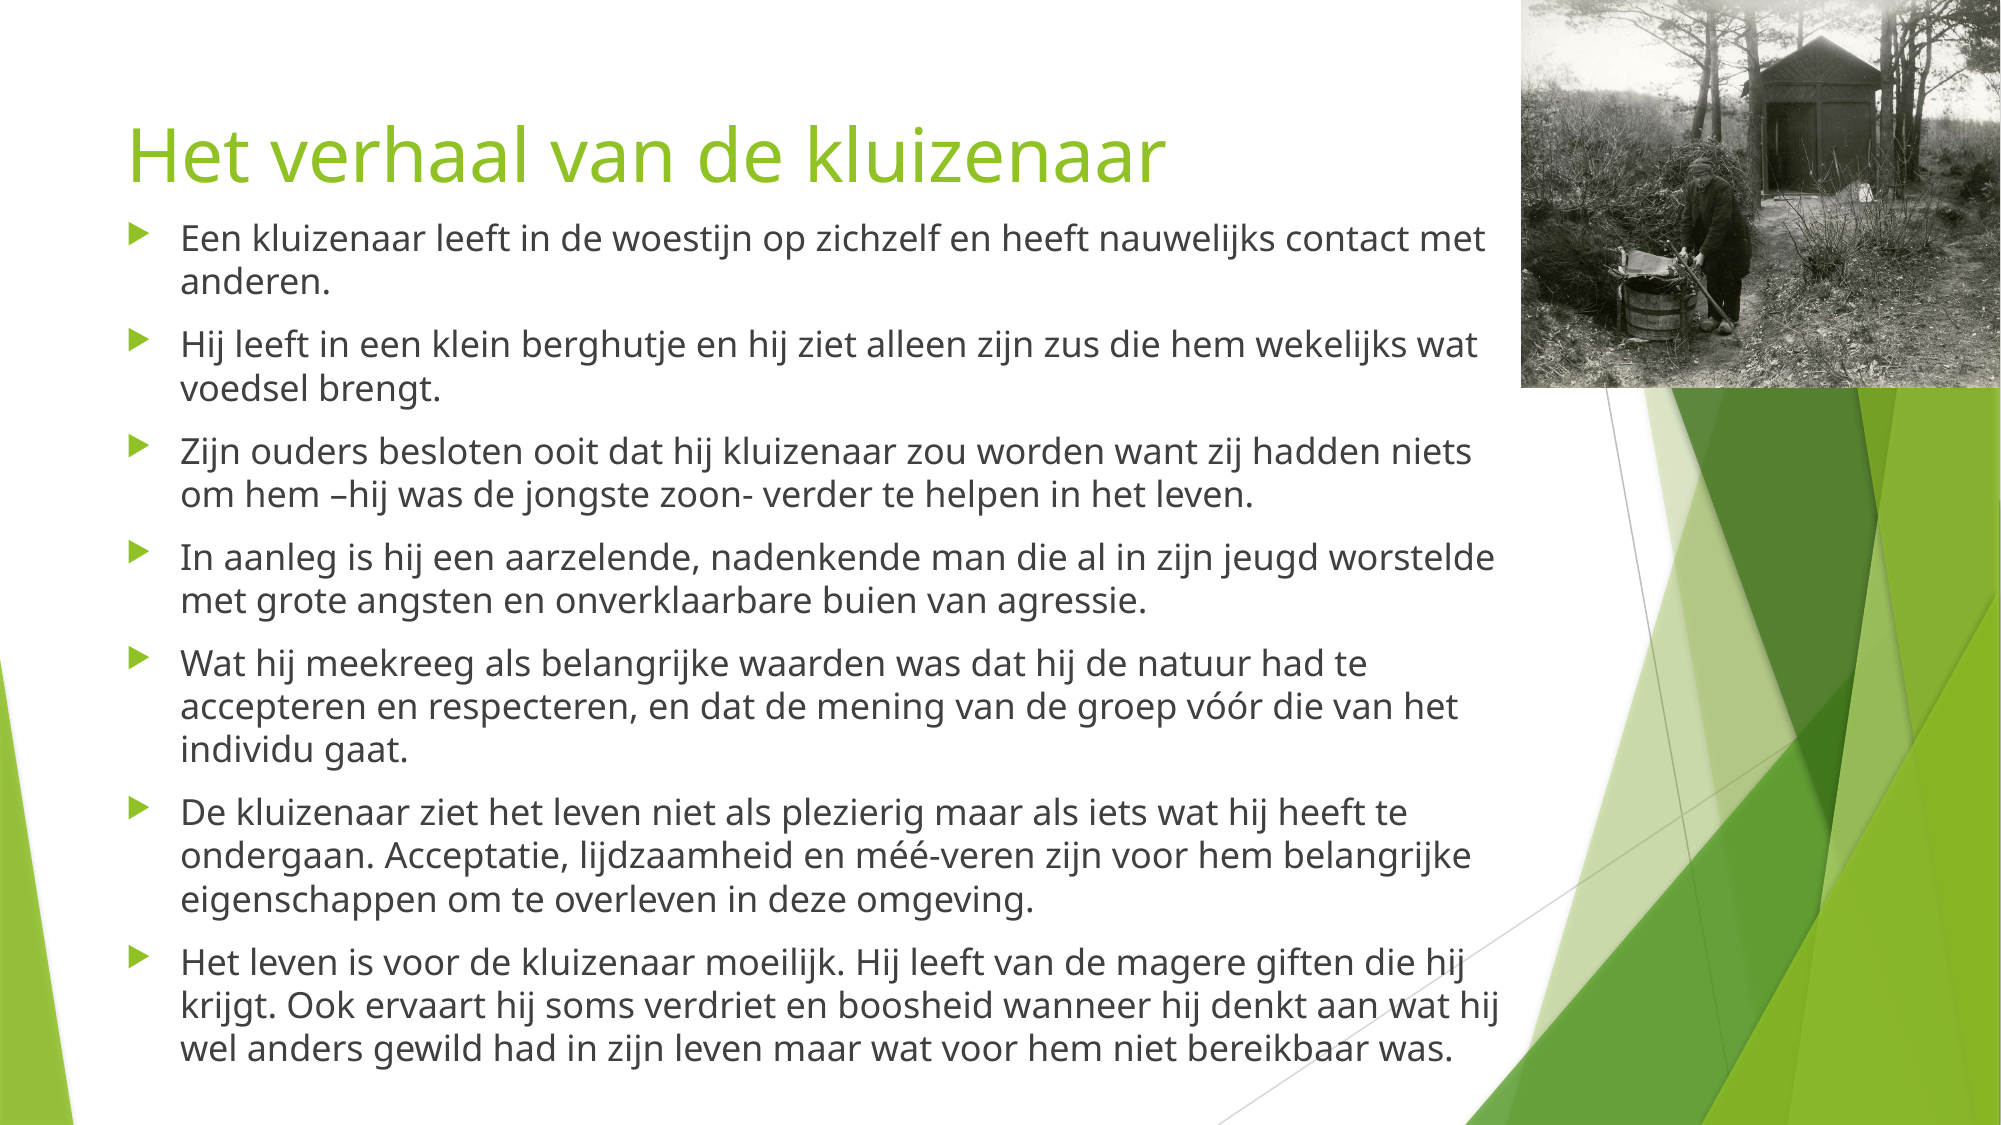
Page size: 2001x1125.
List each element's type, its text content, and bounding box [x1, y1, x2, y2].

picture [1520, 0, 2000, 388]
list Een kluizenaar leeft in de woestijn op zichzelf en heeft nauwelijks contact met anderen. Hij leeft in een klein berghutje en hij ziet alleen zijn zus die hem wekelijks wat voedsel brengt. Zijn ouders besloten ooit dat hij kluizenaar zou worden want zij hadden niets om hem –hij was de jongste zoon- verder te helpen in het leven. In aanleg is hij een aarzelende, nadenkende man die al in zijn jeugd worstelde met grote angsten en onverklaarbare buien van agressie. Wat hij meekreeg als belangrijke waarden was dat hij de natuur had te accepteren en respecteren, en dat de mening van de groep vóór die van het individu gaat. De kluizenaar ziet het leven niet als plezierig maar als iets wat hij heeft te ondergaan. Acceptatie, lijdzaamheid en méé-veren zijn voor hem belangrijke eigenschappen om te overleven in deze omgeving. Het leven is voor de kluizenaar moeilijk. Hij leeft van de magere giften die hij krijgt. Ook ervaart hij soms verdriet en boosheid wanneer hij denkt aan wat hij wel anders gewild had in zijn leven maar wat voor hem niet bereikbaar was. [111, 208, 1522, 1125]
title Het verhaal van de kluizenaar [111, 99, 1515, 208]
